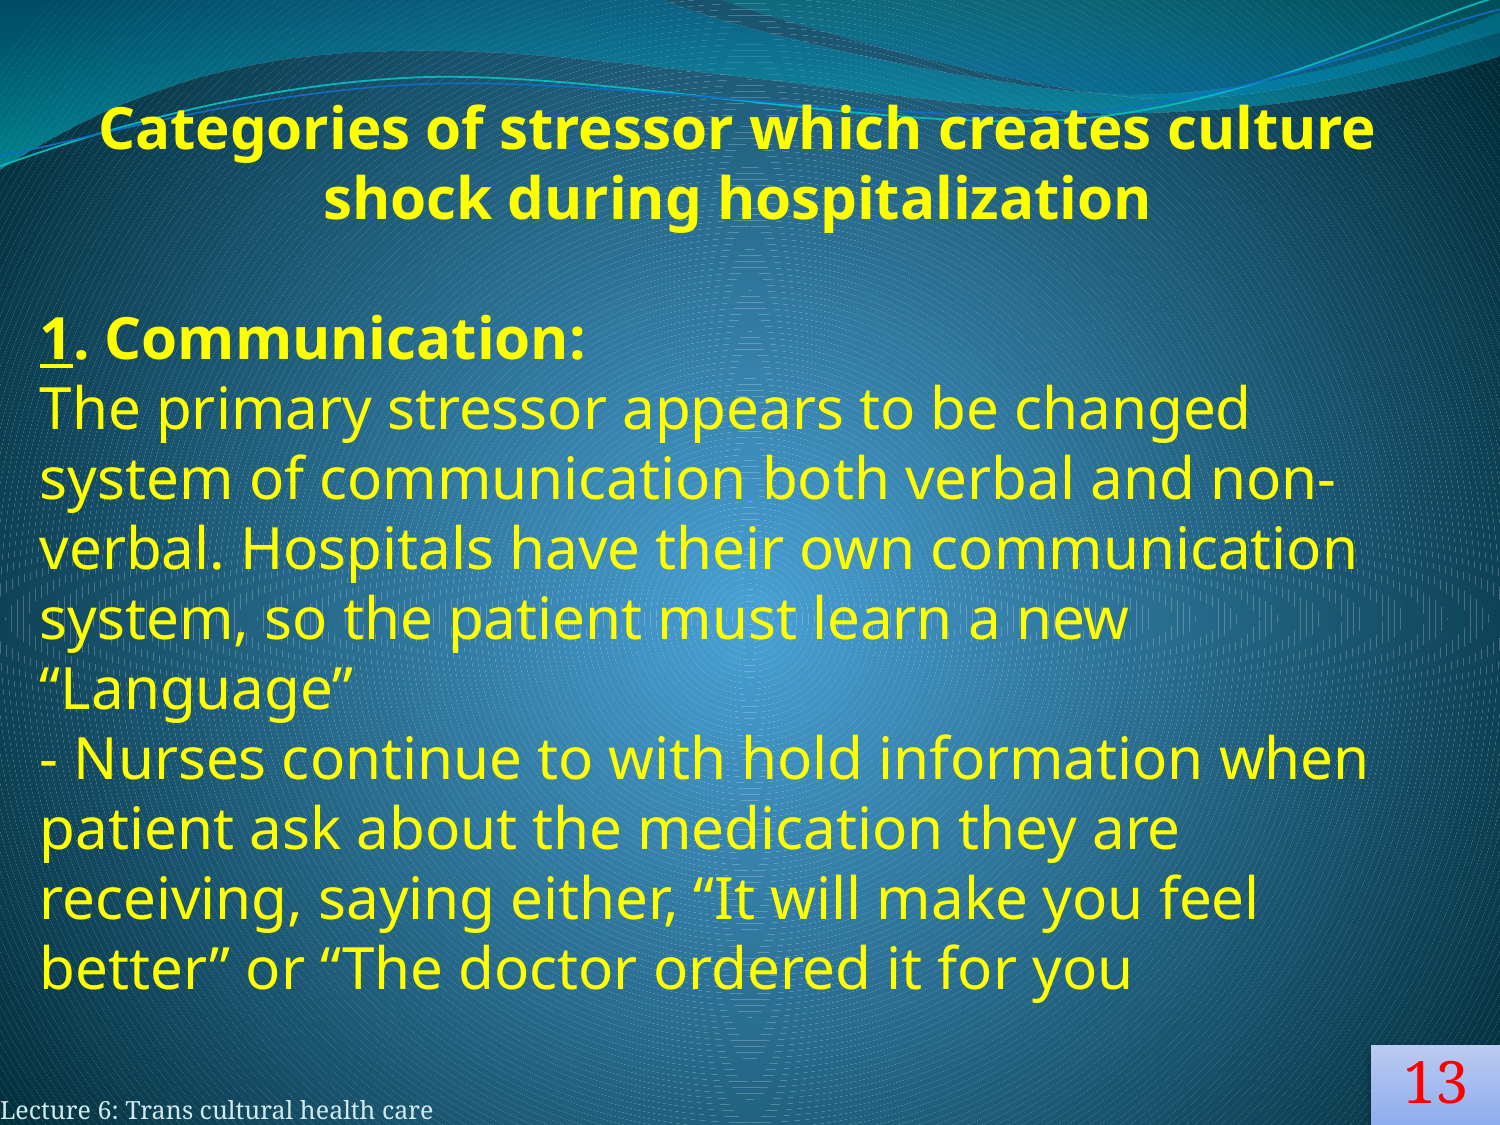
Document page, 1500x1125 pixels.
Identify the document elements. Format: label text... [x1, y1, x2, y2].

footer Lecture 6: Trans cultural health care [0, 1065, 475, 1125]
title Categories of stressor which creates culture shock during hospitalization 1. Communication: The primary stressor appears to be changed system of communication both verbal and non-verbal. Hospitals have their own communication system, so the patient must learn a new “Language” - Nurses continue to with hold information when patient ask about the medication they are receiving, saying either, “It will make you feel better” or “The doctor ordered it for you [24, 83, 1450, 1009]
slide_number 13 [1371, 1045, 1500, 1125]
